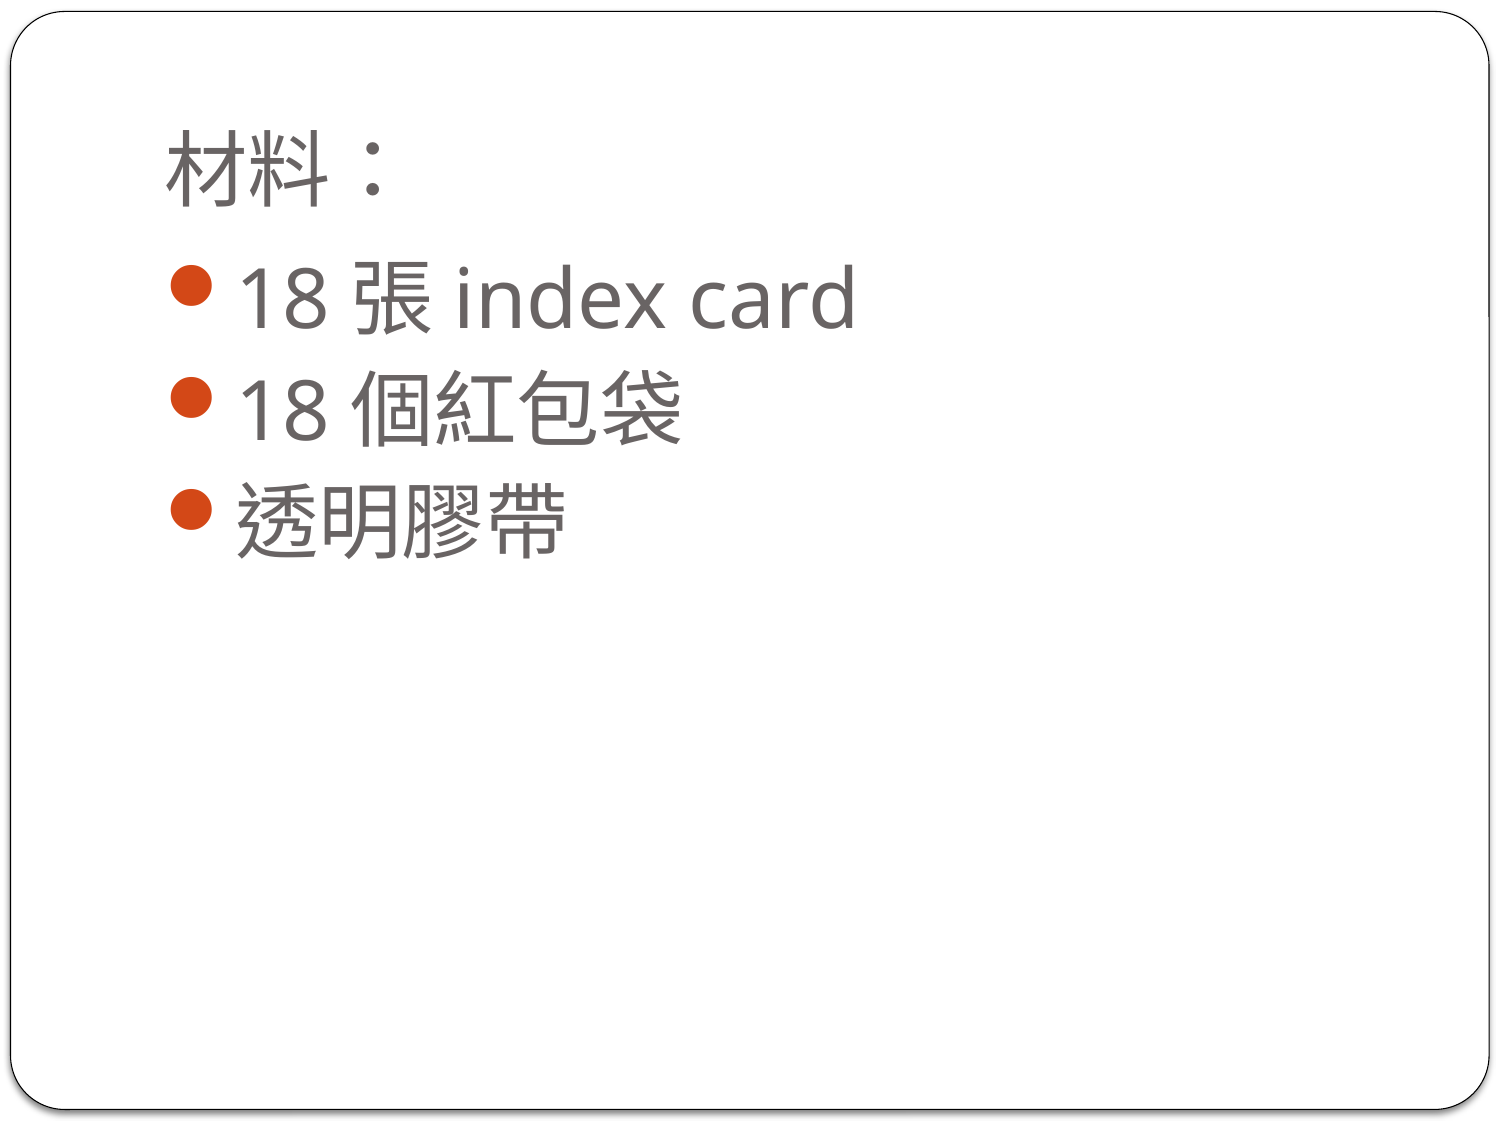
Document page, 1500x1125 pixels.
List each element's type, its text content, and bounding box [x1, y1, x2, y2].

title 材料： [150, 45, 1425, 233]
list 18張index card 18個紅包袋 透明膠帶 [150, 237, 1425, 988]
